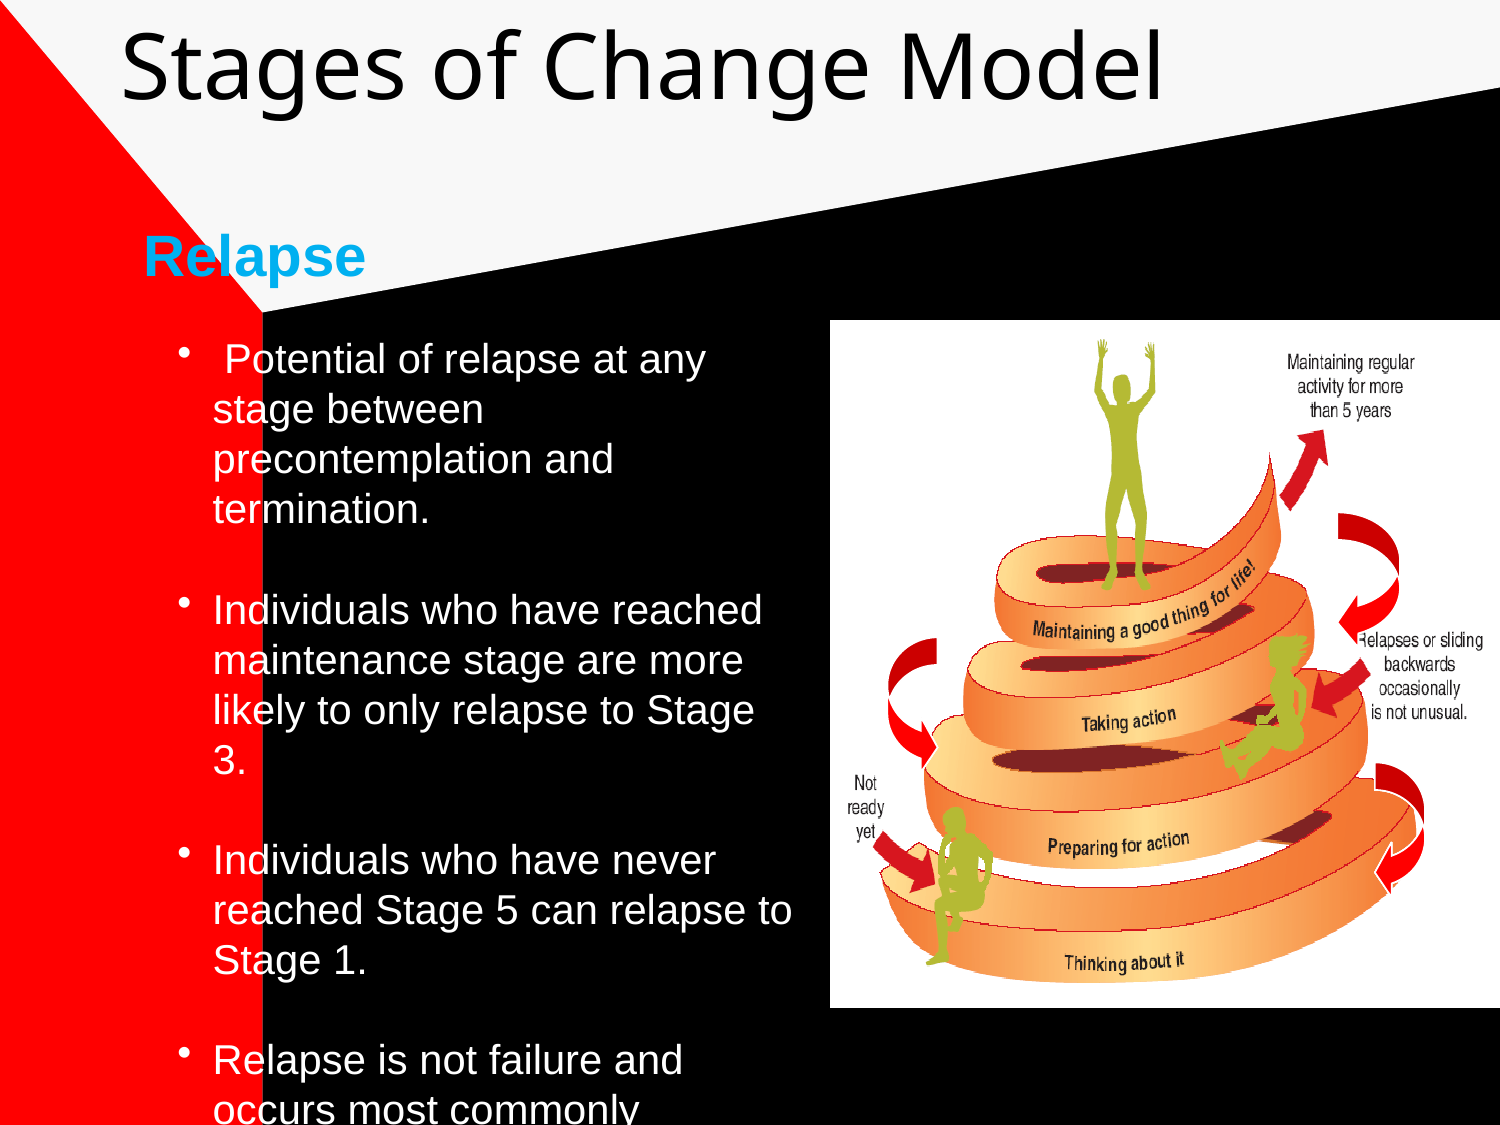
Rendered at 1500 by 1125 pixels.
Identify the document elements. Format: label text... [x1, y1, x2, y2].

text_box Relapse [128, 210, 957, 296]
picture [830, 320, 1500, 1008]
title Stages of Change Model [105, 0, 1456, 188]
text_box Potential of relapse at any stage between precontemplation and termination. Individuals who have reached maintenance stage are more likely to only relapse to Stage 3. Individuals who have never reached Stage 5 can relapse to Stage 1. Relapse is not failure and occurs most commonly between Stages 2 and 4. [162, 324, 813, 1125]
